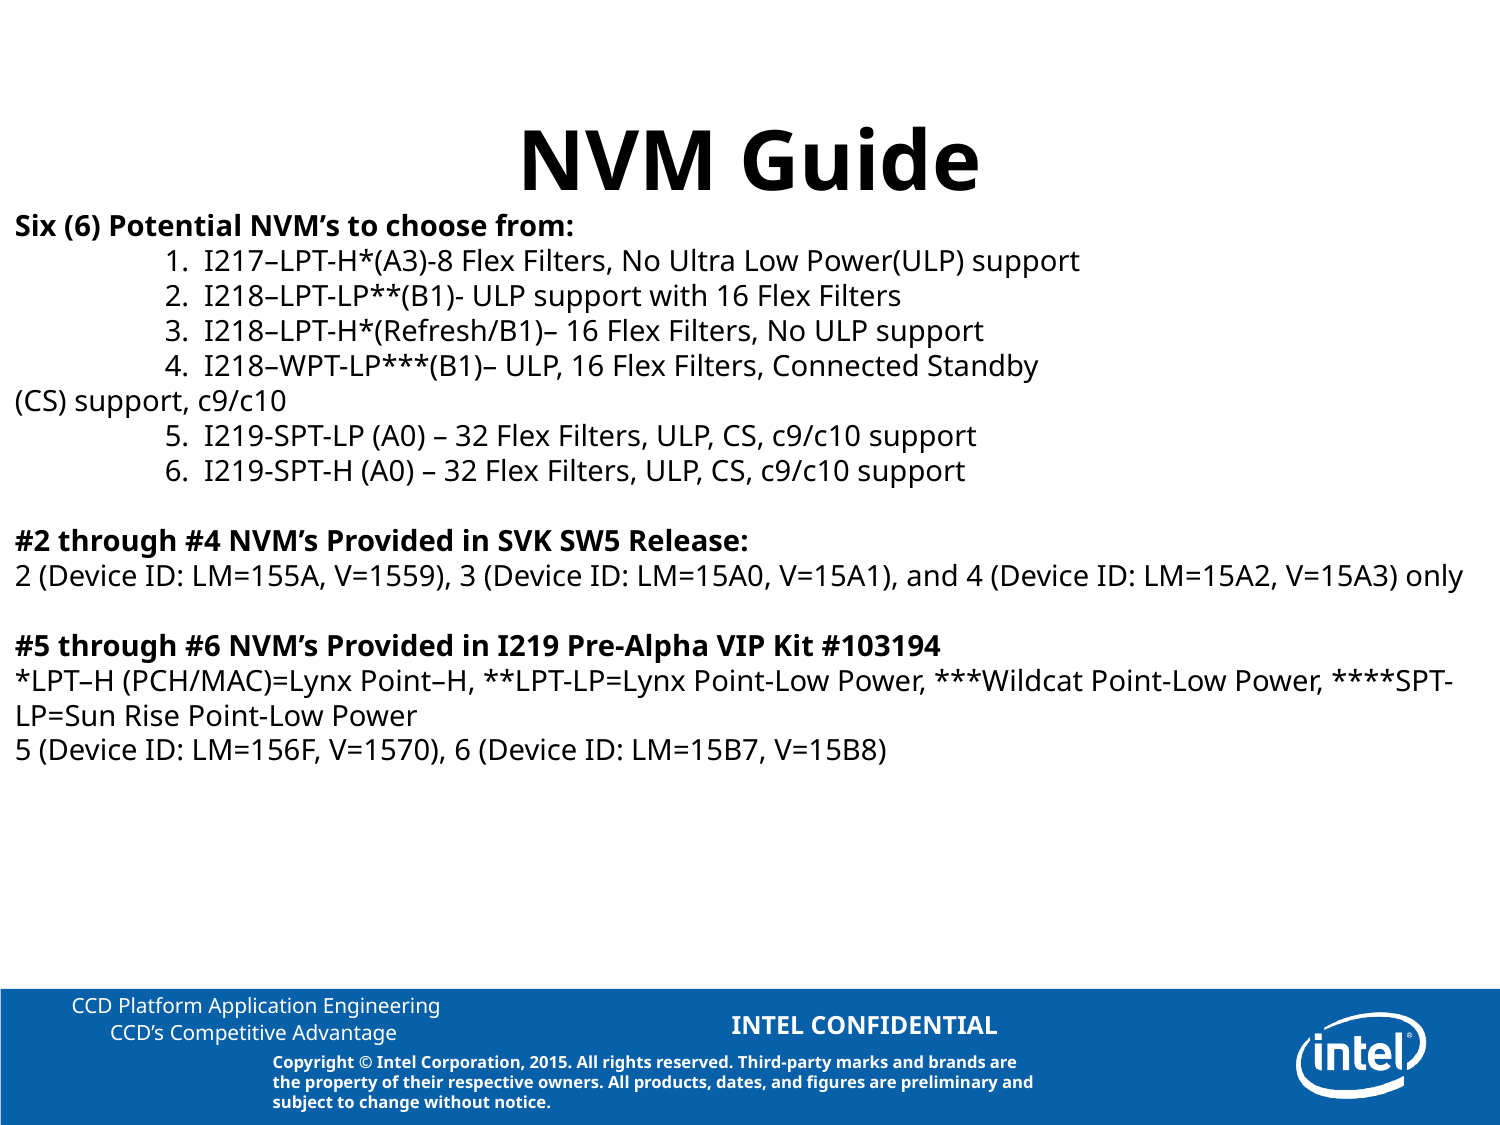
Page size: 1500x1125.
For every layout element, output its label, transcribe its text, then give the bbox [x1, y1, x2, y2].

text_box NVM Guide Six (6) Potential NVM’s to choose from: 1. I217–LPT-H*(A3)-8 Flex Filters, No Ultra Low Power(ULP) support 2. I218–LPT-LP**(B1)- ULP support with 16 Flex Filters 3. I218–LPT-H*(Refresh/B1)– 16 Flex Filters, No ULP support 4. I218–WPT-LP***(B1)– ULP, 16 Flex Filters, Connected Standby (CS) support, c9/c10 5. I219-SPT-LP (A0) – 32 Flex Filters, ULP, CS, c9/c10 support 6. I219-SPT-H (A0) – 32 Flex Filters, ULP, CS, c9/c10 support #2 through #4 NVM’s Provided in SVK SW5 Release: 2 (Device ID: LM=155A, V=1559), 3 (Device ID: LM=15A0, V=15A1), and 4 (Device ID: LM=15A2, V=15A3) only #5 through #6 NVM’s Provided in I219 Pre-Alpha VIP Kit #103194 *LPT–H (PCH/MAC)=Lynx Point–H, **LPT-LP=Lynx Point-Low Power, ***Wildcat Point-Low Power, ****SPT-LP=Sun Rise Point-Low Power 5 (Device ID: LM=156F, V=1570), 6 (Device ID: LM=15B7, V=15B8) [0, 99, 1500, 775]
footer Copyright © Intel Corporation, 2015. All rights reserved. Third-party marks and brands are the property of their respective owners. All products, dates, and figures are preliminary and subject to change without notice. [272, 1051, 1042, 1103]
picture [1294, 1011, 1428, 1101]
